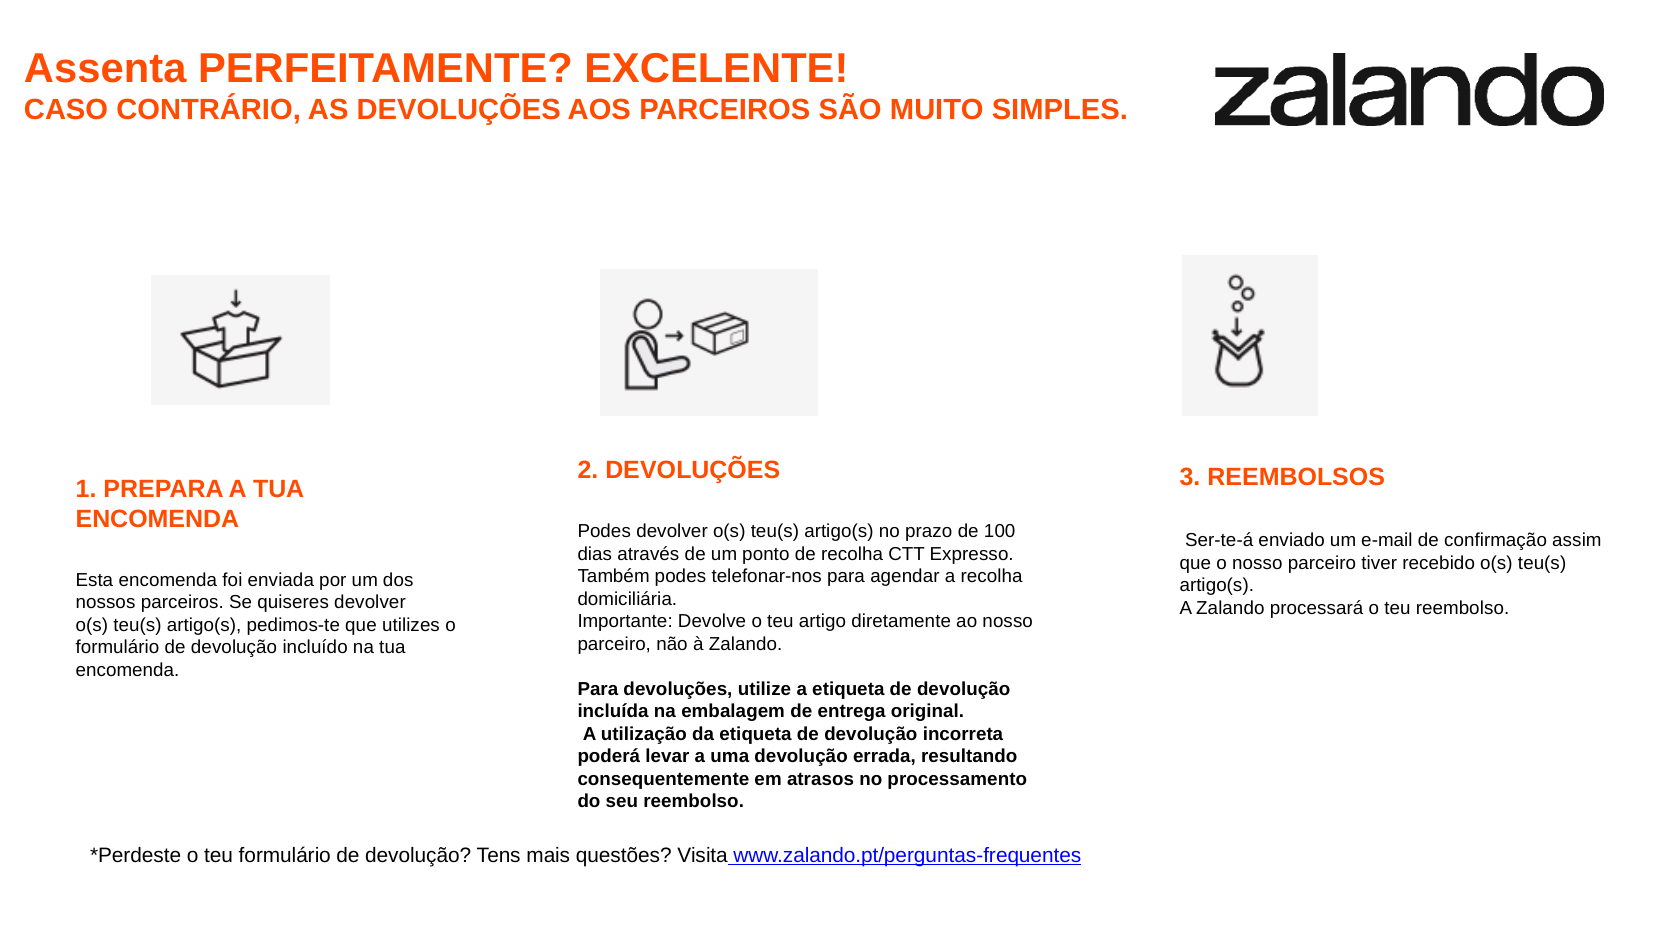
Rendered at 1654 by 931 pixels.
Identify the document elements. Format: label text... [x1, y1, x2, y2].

text_box *Perdeste o teu formulário de devolução? Tens mais questões? Visita www.zalando.pt/perguntas-frequentes [75, 744, 1590, 885]
picture [599, 269, 818, 416]
text_box 1. PREPARA A TUA ENCOMENDA Esta encomenda foi enviada por um dos nossos parceiros. Se quiseres devolver o(s) teu(s) artigo(s), pedimos-te que utilizes o formulário de devolução incluído na tua encomenda. [60, 465, 489, 648]
picture [151, 275, 331, 406]
text_box Assenta PERFEITAMENTE? EXCELENTE! CASO CONTRÁRIO, AS DEVOLUÇÕES AOS PARCEIROS SÃO MUITO SIMPLES. [23, 71, 1512, 195]
text_box 3. REEMBOLSOS Ser-te-á enviado um e-mail de confirmação assim que o nosso parceiro tiver recebido o(s) teu(s) artigo(s). A Zalando processará o teu reembolso. [1164, 453, 1618, 659]
picture [1215, 53, 1604, 126]
text_box 2. DEVOLUÇÕES Podes devolver o(s) teu(s) artigo(s) no prazo de 100 dias através de um ponto de recolha CTT Expresso. Também podes telefonar-nos para agendar a recolha domiciliária. Importante: Devolve o teu artigo diretamente ao nosso parceiro, não à Zalando. Para devoluções, utilize a etiqueta de devolução incluída na embalagem de entrega original. A utilização da etiqueta de devolução incorreta poderá levar a uma devolução errada, resultando consequentemente em atrasos no processamento do seu reembolso. [562, 446, 1061, 744]
picture [1181, 255, 1318, 416]
